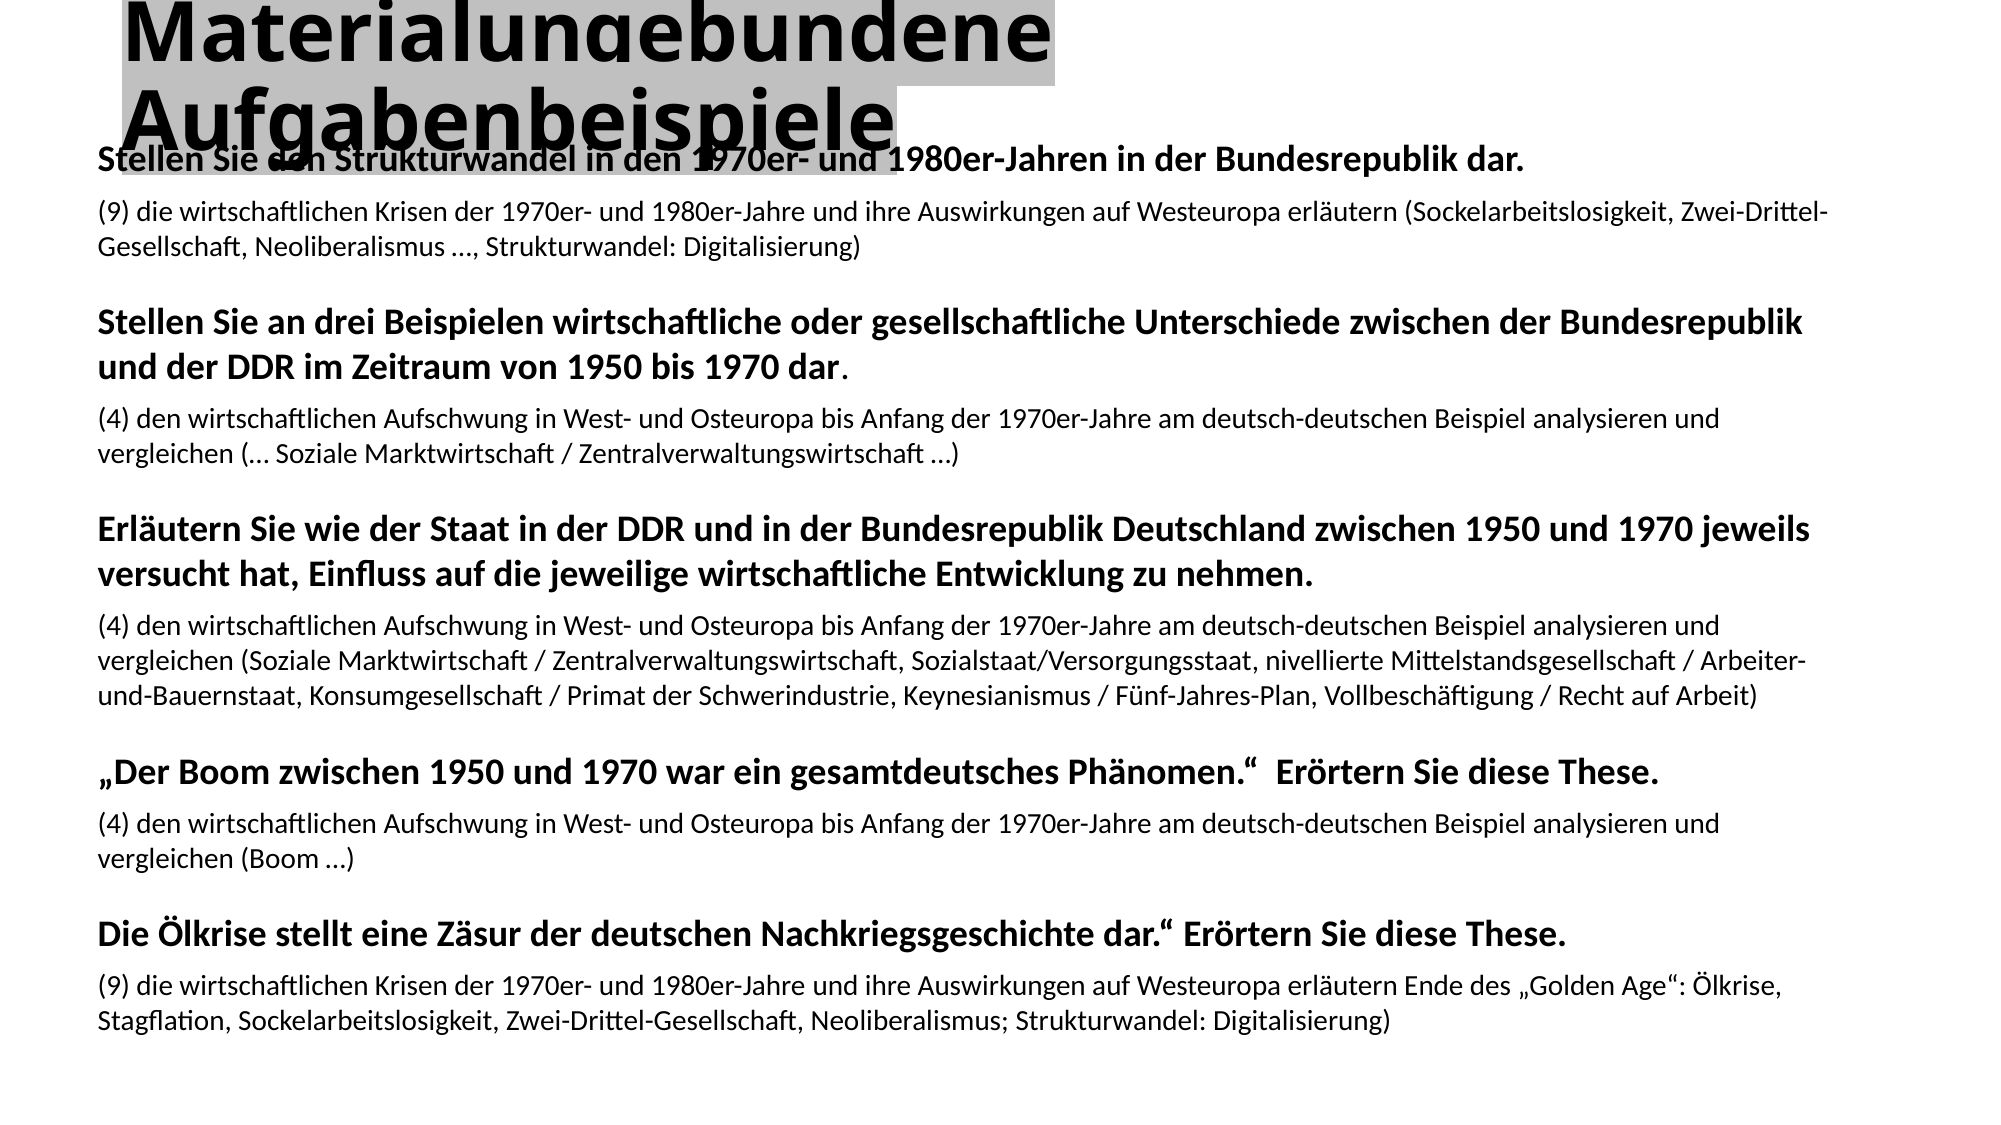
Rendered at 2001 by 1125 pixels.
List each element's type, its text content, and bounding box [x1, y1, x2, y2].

title Materialungebundene Aufgabenbeispiele [106, 30, 1863, 126]
list Stellen Sie den Strukturwandel in den 1970er- und 1980er-Jahren in der Bundesrepublik dar. (9) die wirtschaftlichen Krisen der 1970er- und 1980er-Jahre und ihre Auswirkungen auf Westeuropa erläutern (Sockelarbeitslosigkeit, Zwei-Drittel-Gesellschaft, Neoliberalismus …, Strukturwandel: Digitalisierung) Stellen Sie an drei Beispielen wirtschaftliche oder gesellschaftliche Unterschiede zwischen der Bundesrepublik und der DDR im Zeitraum von 1950 bis 1970 dar. (4) den wirtschaftlichen Aufschwung in West- und Osteuropa bis Anfang der 1970er-Jahre am deutsch-deutschen Beispiel analysieren und vergleichen (… Soziale Marktwirtschaft / Zentralverwaltungswirtschaft …) Erläutern Sie wie der Staat in der DDR und in der Bundesrepublik Deutschland zwischen 1950 und 1970 jeweils versucht hat, Einfluss auf die jeweilige wirtschaftliche Entwicklung zu nehmen. (4) den wirtschaftlichen Aufschwung in West- und Osteuropa bis Anfang der 1970er-Jahre am deutsch-deutschen Beispiel analysieren und vergleichen (Soziale Marktwirtschaft / Zentralverwaltungswirtschaft, Sozialstaat/Versorgungsstaat, nivellierte Mittelstandsgesellschaft / Arbeiter-und-Bauernstaat, Konsumgesellschaft / Primat der Schwerindustrie, Keynesianismus / Fünf-Jahres-Plan, Vollbeschäftigung / Recht auf Arbeit) „Der Boom zwischen 1950 und 1970 war ein gesamtdeutsches Phänomen.“ Erörtern Sie diese These. (4) den wirtschaftlichen Aufschwung in West- und Osteuropa bis Anfang der 1970er-Jahre am deutsch-deutschen Beispiel analysieren und vergleichen (Boom …) Die Ölkrise stellt eine Zäsur der deutschen Nachkriegsgeschichte dar.“ Erörtern Sie diese These. (9) die wirtschaftlichen Krisen der 1970er- und 1980er-Jahre und ihre Auswirkungen auf Westeuropa erläutern Ende des „Golden Age“: Ölkrise, Stagflation, Sockelarbeitslosigkeit, Zwei-Drittel-Gesellschaft, Neoliberalismus; Strukturwandel: Digitalisierung) [82, 126, 1863, 1101]
